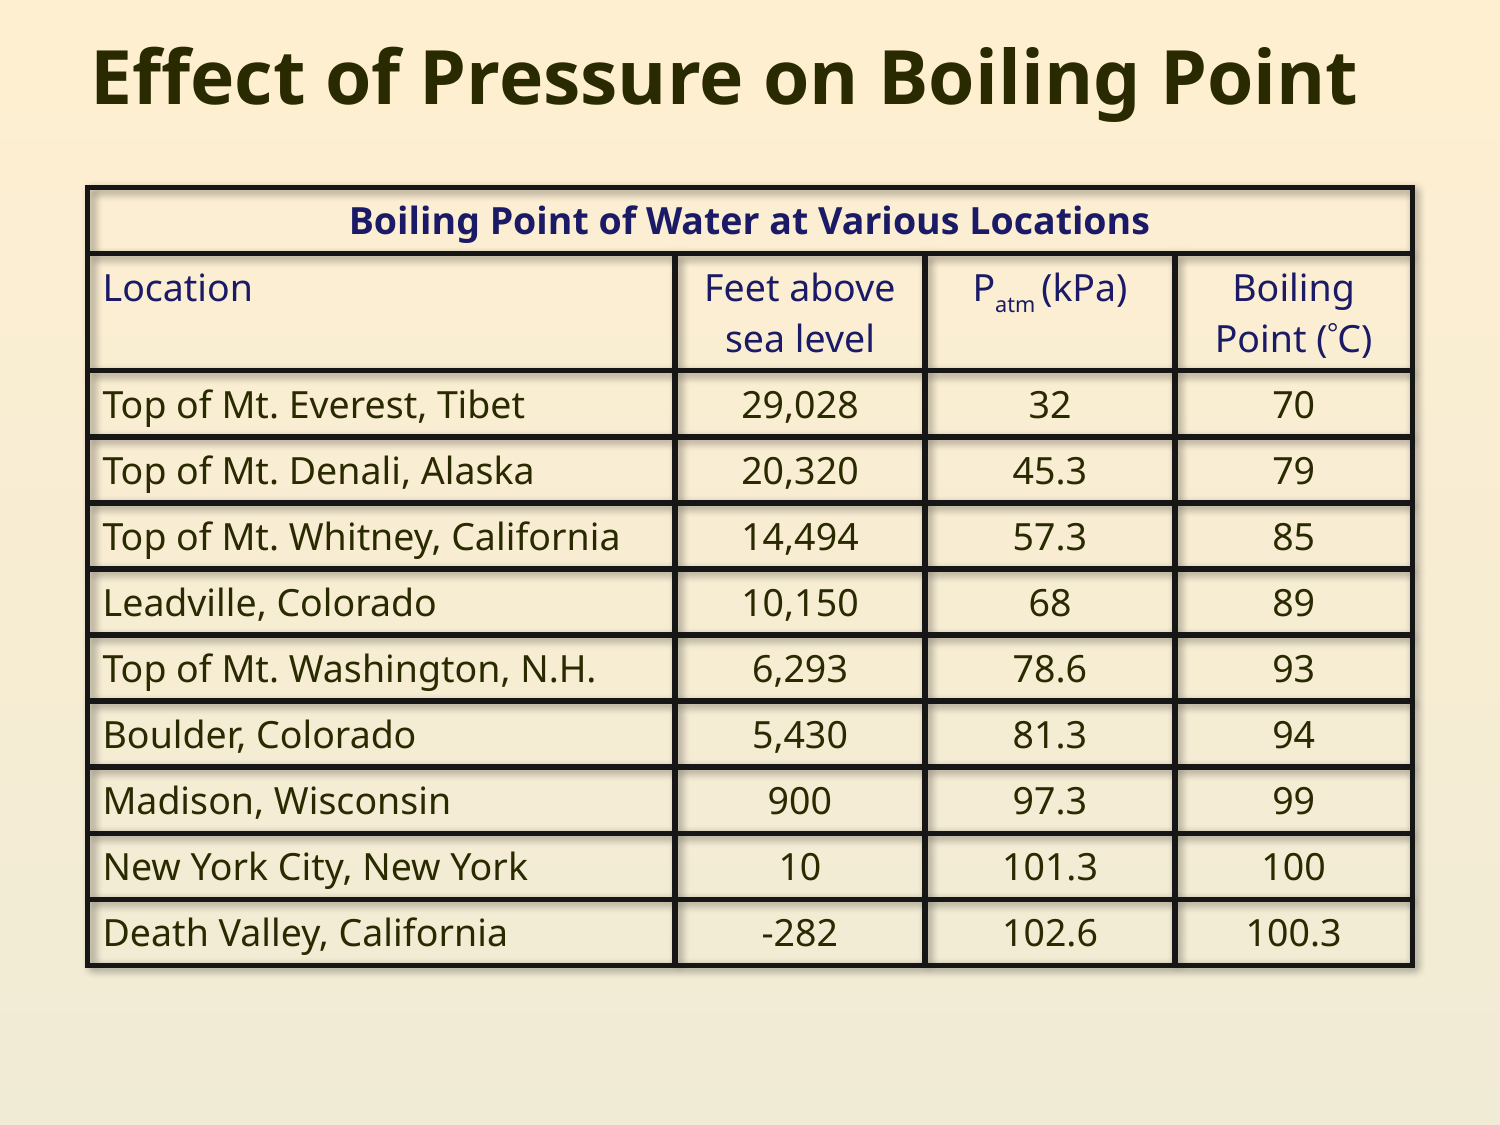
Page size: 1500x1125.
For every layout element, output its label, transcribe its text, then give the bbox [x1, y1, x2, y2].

table_cell 32 [928, 373, 1172, 434]
table_cell 70 [1178, 373, 1410, 434]
table_cell -282 [678, 902, 922, 963]
table_cell 89 [1178, 572, 1410, 632]
table_cell New York City, New York [90, 836, 672, 897]
table_cell 6,293 [678, 638, 922, 698]
table_cell 900 [678, 770, 922, 831]
table_cell 68 [928, 572, 1172, 632]
table_cell 10 [678, 836, 922, 897]
table_cell Location [90, 256, 672, 368]
table_cell 85 [1178, 506, 1410, 566]
table_cell Top of Mt. Denali, Alaska [90, 440, 672, 500]
table_cell 10,150 [678, 572, 922, 632]
table_cell Top of Mt. Washington, N.H. [90, 638, 672, 698]
table_cell 79 [1178, 440, 1410, 500]
table_cell 14,494 [678, 506, 922, 566]
table_cell 100.3 [1178, 902, 1410, 963]
table_cell 99 [1178, 770, 1410, 831]
table_cell 29,028 [678, 373, 922, 434]
table_cell 81.3 [928, 704, 1172, 764]
table_cell Boiling Point (C) [1178, 256, 1410, 368]
table_cell Death Valley, California [90, 902, 672, 963]
table_cell Leadville, Colorado [90, 572, 672, 632]
table_cell 97.3 [928, 770, 1172, 831]
table_cell 100 [1178, 836, 1410, 897]
table_cell Patm (kPa) [928, 256, 1172, 368]
table_header Boiling Point of Water at Various Locations [90, 190, 1410, 251]
table_cell 94 [1178, 704, 1410, 764]
title Effect of Pressure on Boiling Point [49, 0, 1401, 151]
table_cell 101.3 [928, 836, 1172, 897]
table_cell 45.3 [928, 440, 1172, 500]
table_cell 20,320 [678, 440, 922, 500]
table_cell 102.6 [928, 902, 1172, 963]
table_cell 5,430 [678, 704, 922, 764]
table_cell Top of Mt. Everest, Tibet [90, 373, 672, 434]
table_cell 78.6 [928, 638, 1172, 698]
table_cell Top of Mt. Whitney, California [90, 506, 672, 566]
table_cell 57.3 [928, 506, 1172, 566]
table_cell Madison, Wisconsin [90, 770, 672, 831]
table_cell Boulder, Colorado [90, 704, 672, 764]
table_cell Feet above sea level [678, 256, 922, 368]
table_cell 93 [1178, 638, 1410, 698]
